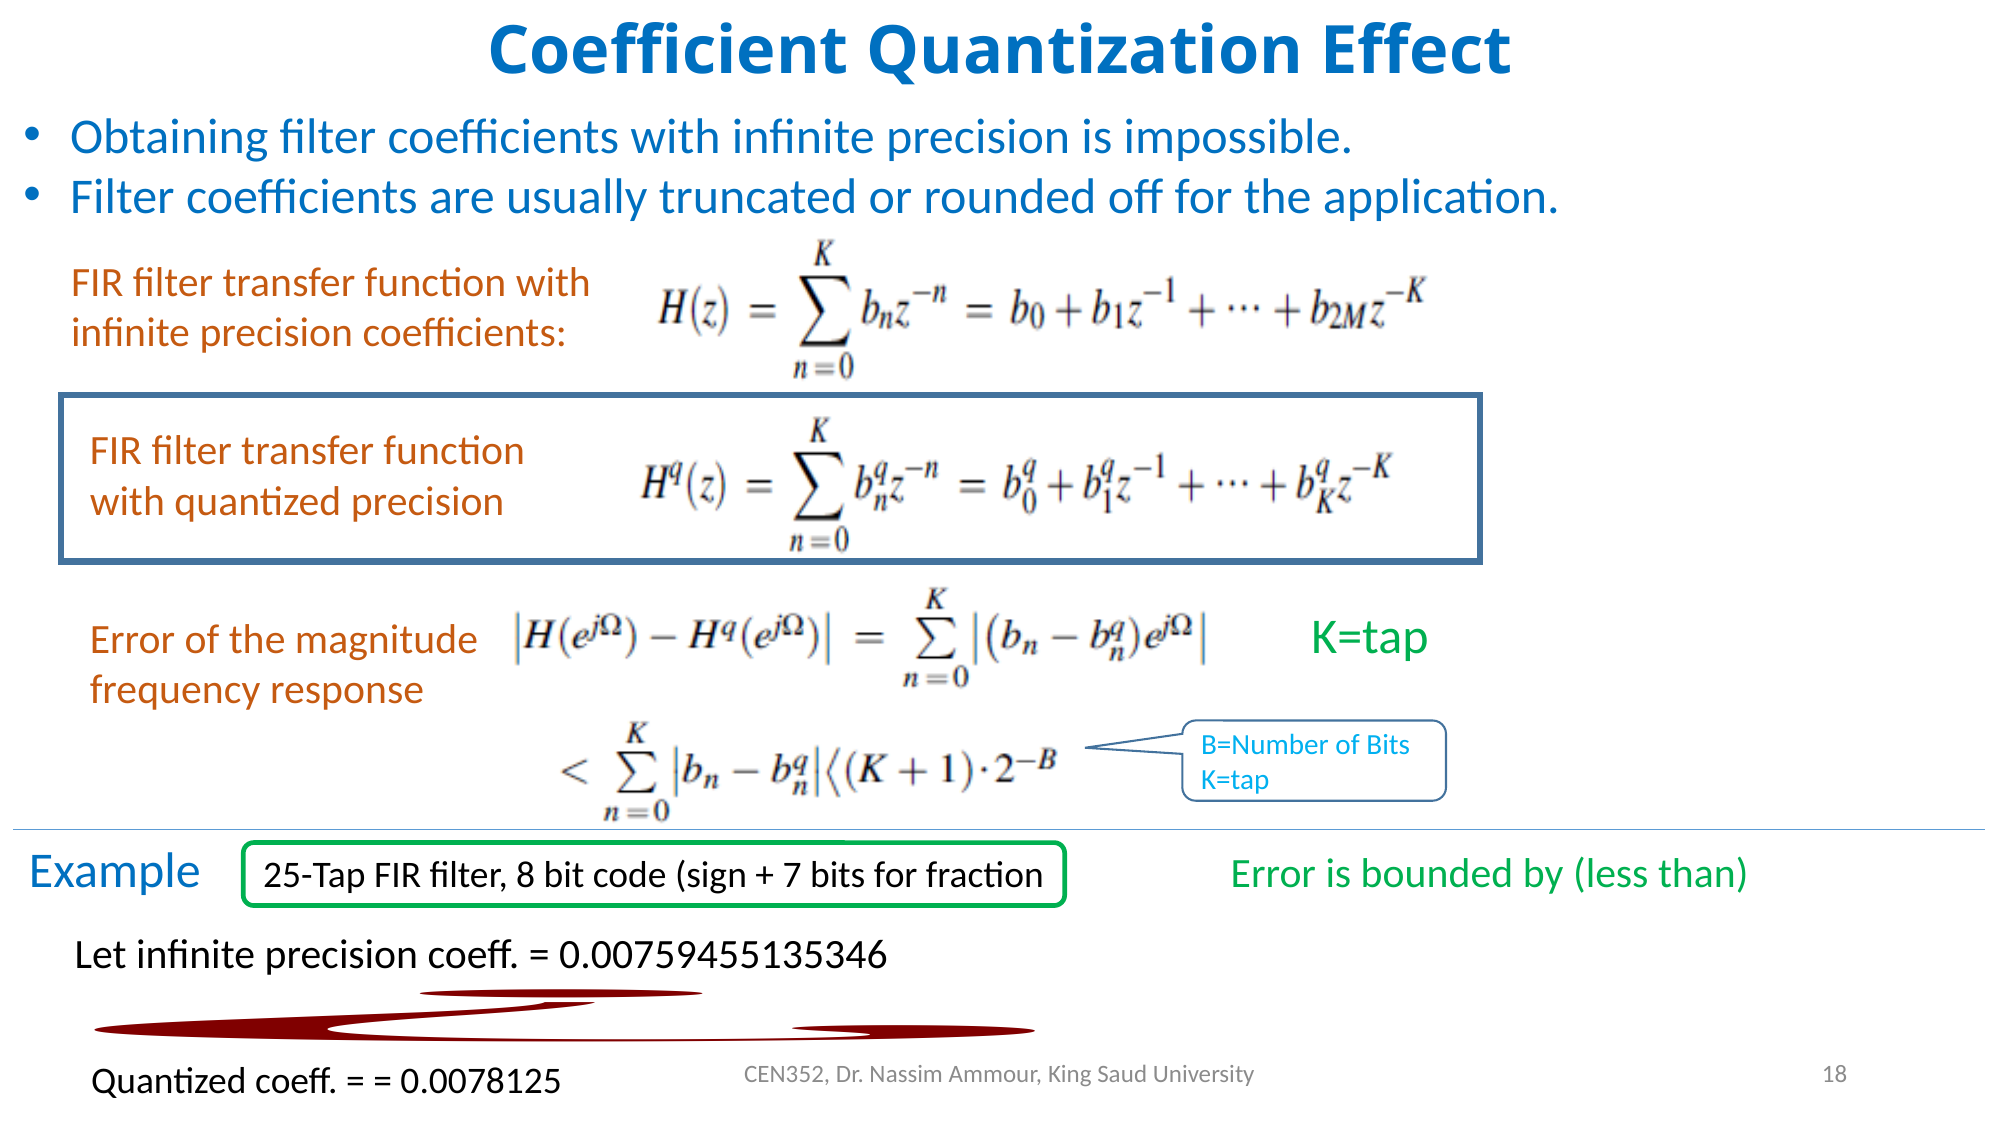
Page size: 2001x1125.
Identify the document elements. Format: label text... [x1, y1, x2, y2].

picture [483, 576, 1214, 829]
slide_number 18 [1412, 1042, 1863, 1103]
text_box Obtaining filter coefficients with infinite precision is impossible. Filter coefficients are usually truncated or rounded off for the application. [8, 95, 1587, 231]
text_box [61, 394, 1481, 562]
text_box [56, 227, 1446, 392]
text_box K=tap [1296, 596, 1444, 671]
text_box Example [14, 830, 216, 905]
text_box Let infinite precision coeff. = 0.00759455135346 [59, 919, 904, 985]
footer CEN352, Dr. Nassim Ammour, King Saud University [662, 1042, 1338, 1103]
text_box B=Number of Bits K=tap [1214, 719, 1448, 802]
text_box Coefficient Quantization Effect [472, 0, 1528, 95]
text_box Error of the magnitude frequency response [75, 604, 483, 720]
text_box [242, 841, 1066, 907]
